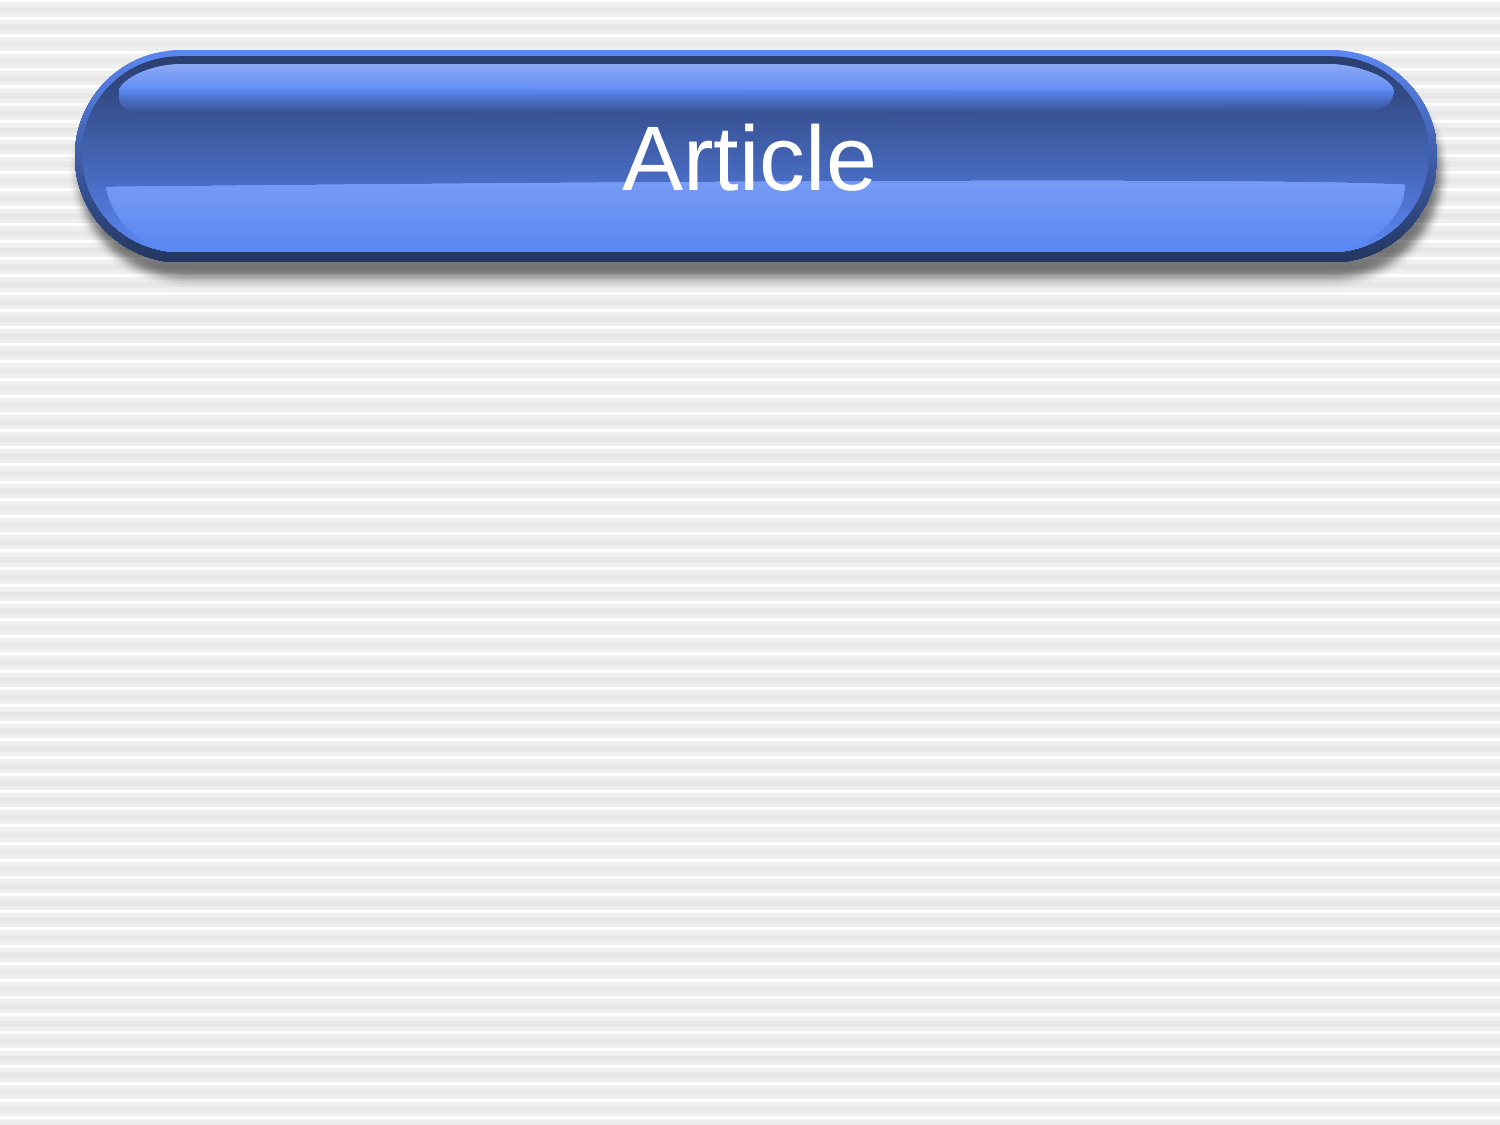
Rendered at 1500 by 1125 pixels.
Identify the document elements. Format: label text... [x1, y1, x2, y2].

title Article [112, 60, 1388, 249]
picture [0, 0, 1500, 1125]
